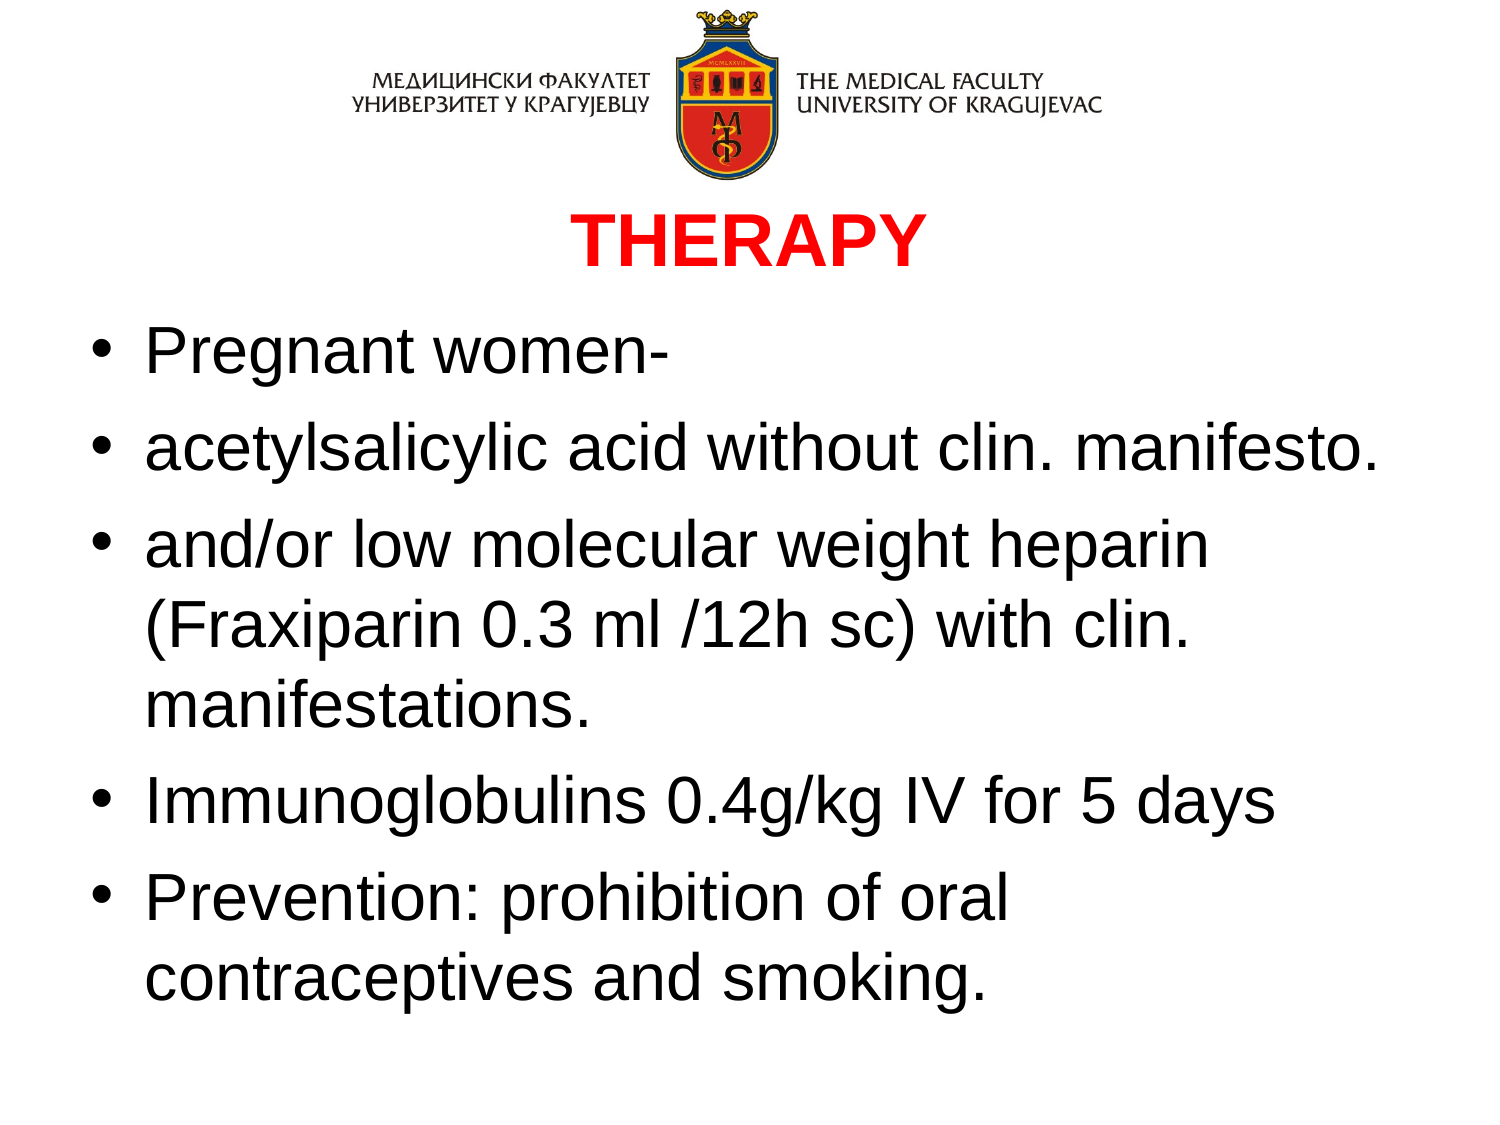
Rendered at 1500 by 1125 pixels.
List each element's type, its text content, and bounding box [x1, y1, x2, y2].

picture [328, 0, 1125, 174]
text_box THERAPY [74, 174, 1425, 299]
text_box Pregnant women- acetylsalicylic acid without clin. manifesto. and/or low molecular weight heparin (Fraxiparin 0.3 ml /12h sc) with clin. manifestations. Immunoglobulins 0.4g/kg IV for 5 days Prevention: prohibition of oral contraceptives and smoking. [74, 299, 1425, 1118]
